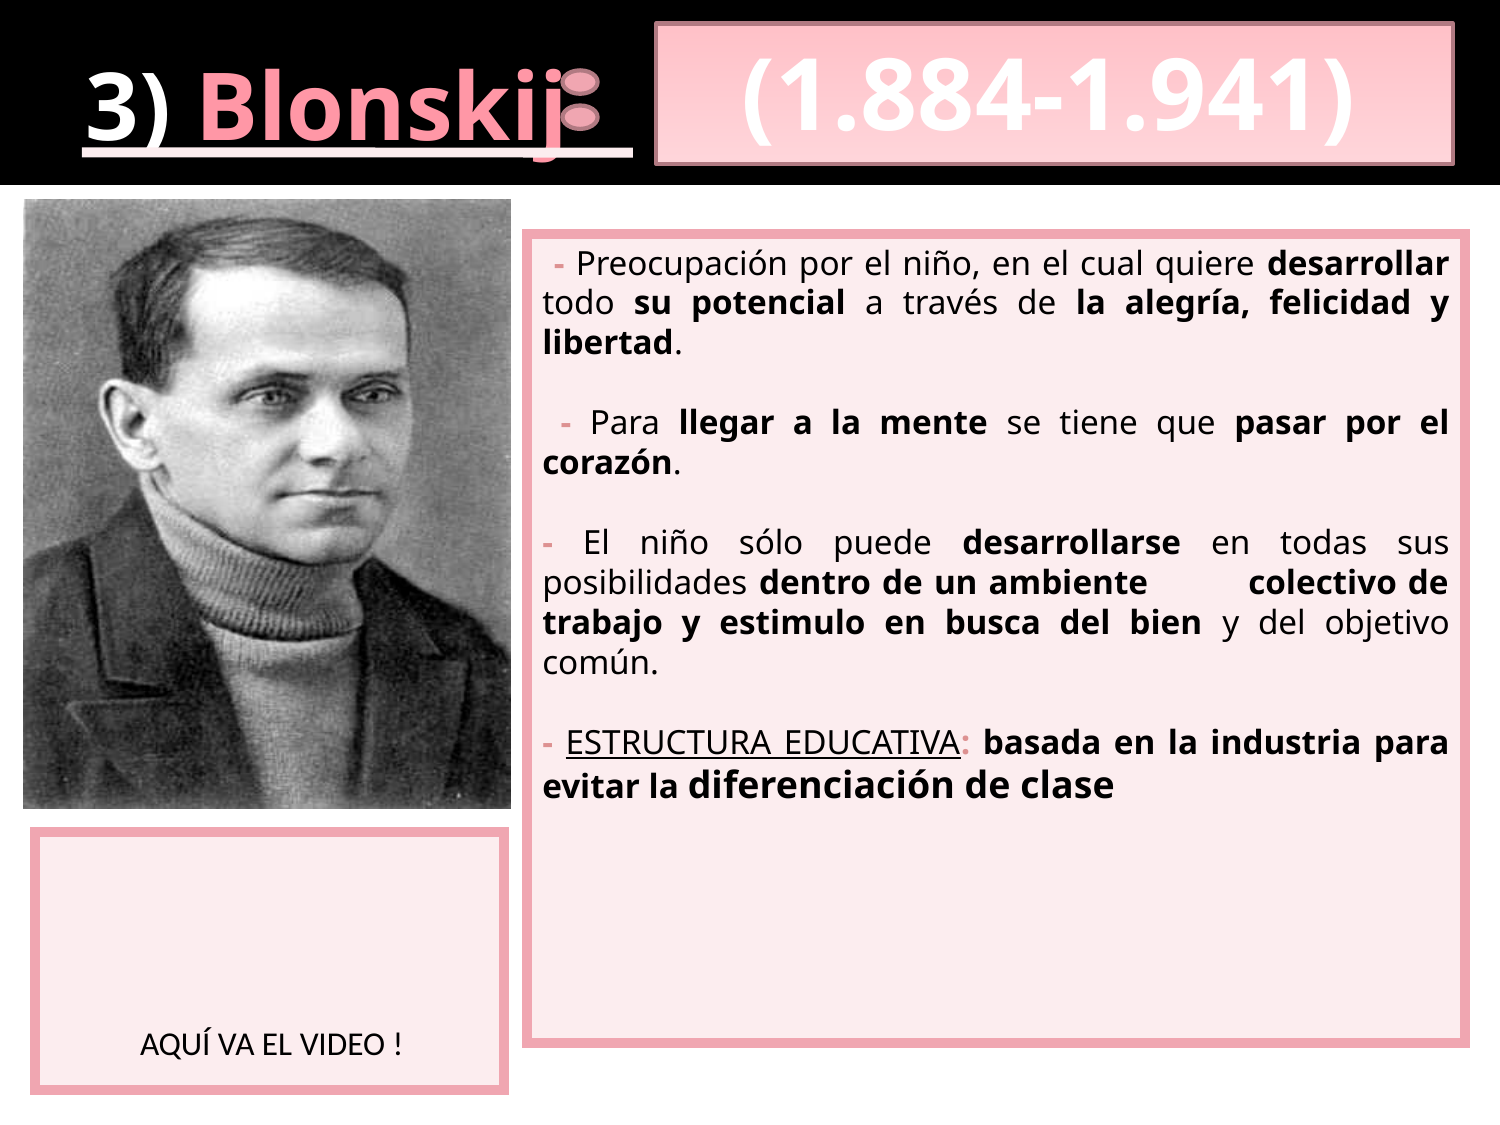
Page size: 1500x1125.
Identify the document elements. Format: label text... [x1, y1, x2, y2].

text_box [560, 68, 600, 96]
text_box [560, 103, 600, 132]
text_box - Preocupación por el niño, en el cual quiere desarrollar todo su potencial a través de la alegría, felicidad y libertad. - Para llegar a la mente se tiene que pasar por el corazón. - El niño sólo puede desarrollarse en todas sus posibilidades dentro de un ambiente colectivo de trabajo y estimulo en busca del bien y del objetivo común. - ESTRUCTURA EDUCATIVA: basada en la industria para evitar la diferenciación de clase [527, 234, 1465, 1043]
text_box [1416, 185, 1500, 260]
text_box (1.884-1.941) [726, 23, 1442, 159]
picture [23, 198, 512, 809]
text_box [0, 185, 1416, 260]
text_box AQUÍ VA EL VIDEO ! [35, 831, 504, 1090]
text_box [654, 21, 1455, 166]
title 3) Blonskij [70, 0, 1421, 185]
